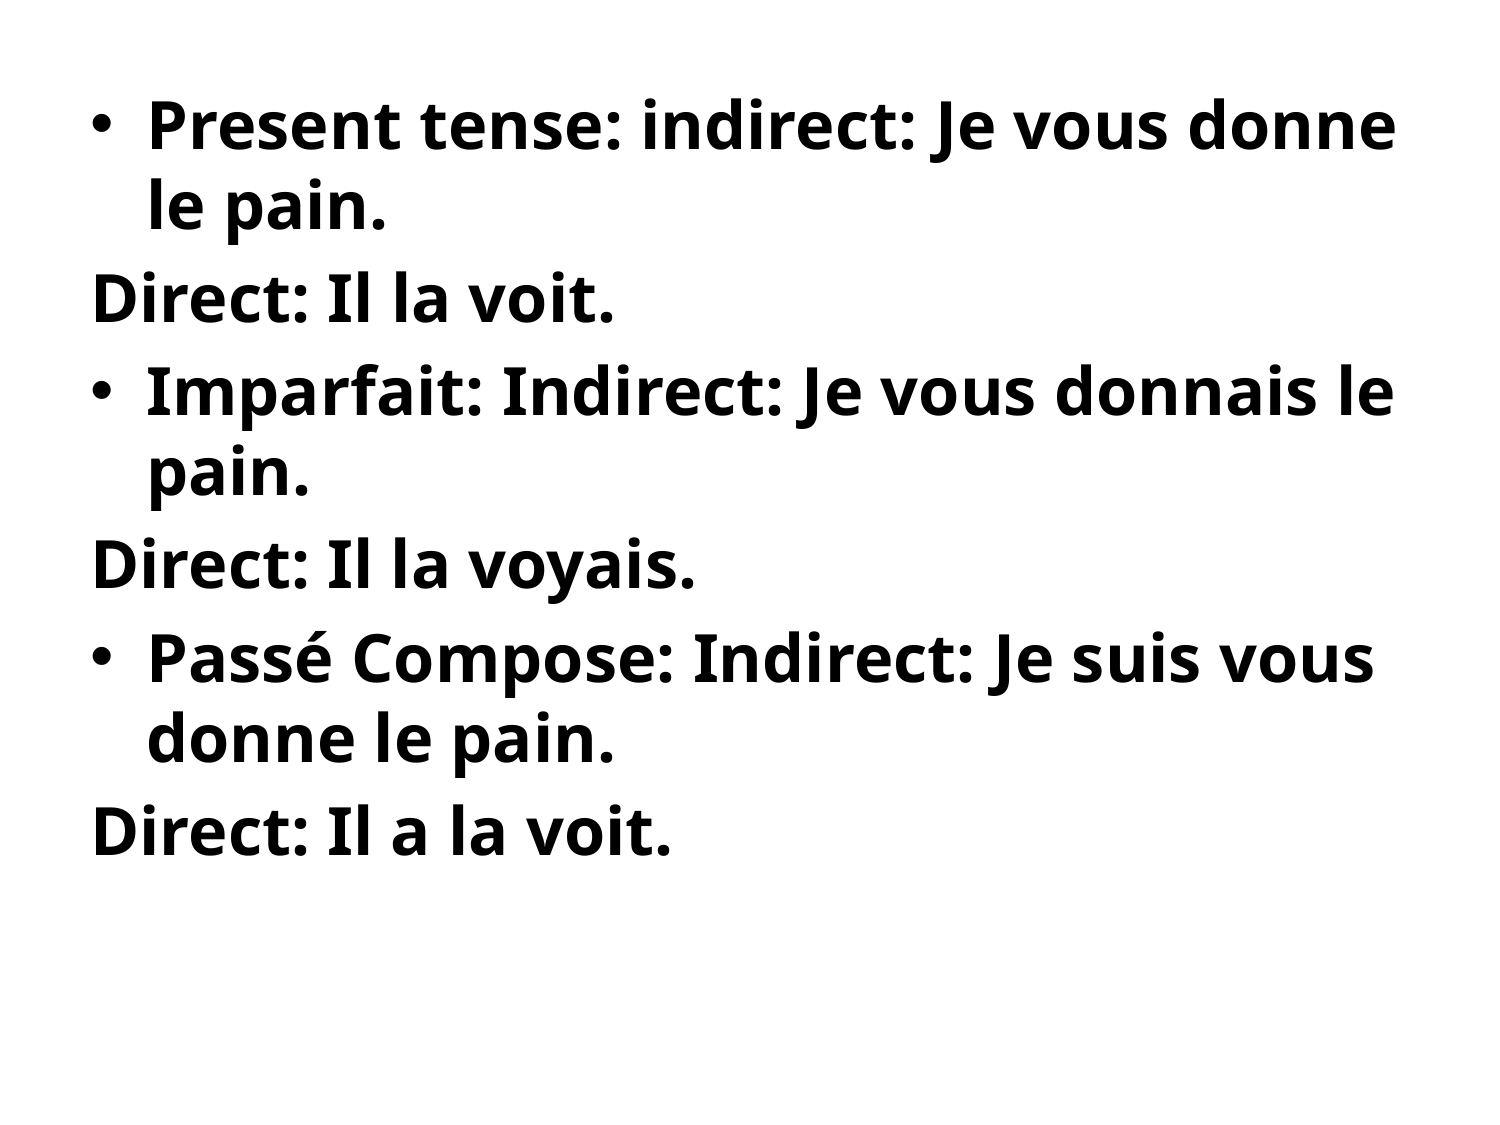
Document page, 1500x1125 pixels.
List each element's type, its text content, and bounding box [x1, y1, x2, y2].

list Present tense: indirect: Je vous donne le pain. Direct: Il la voit. Imparfait: Indirect: Je vous donnais le pain. Direct: Il la voyais. Passé Compose: Indirect: Je suis vous donne le pain. Direct: Il a la voit. [75, 75, 1425, 1075]
